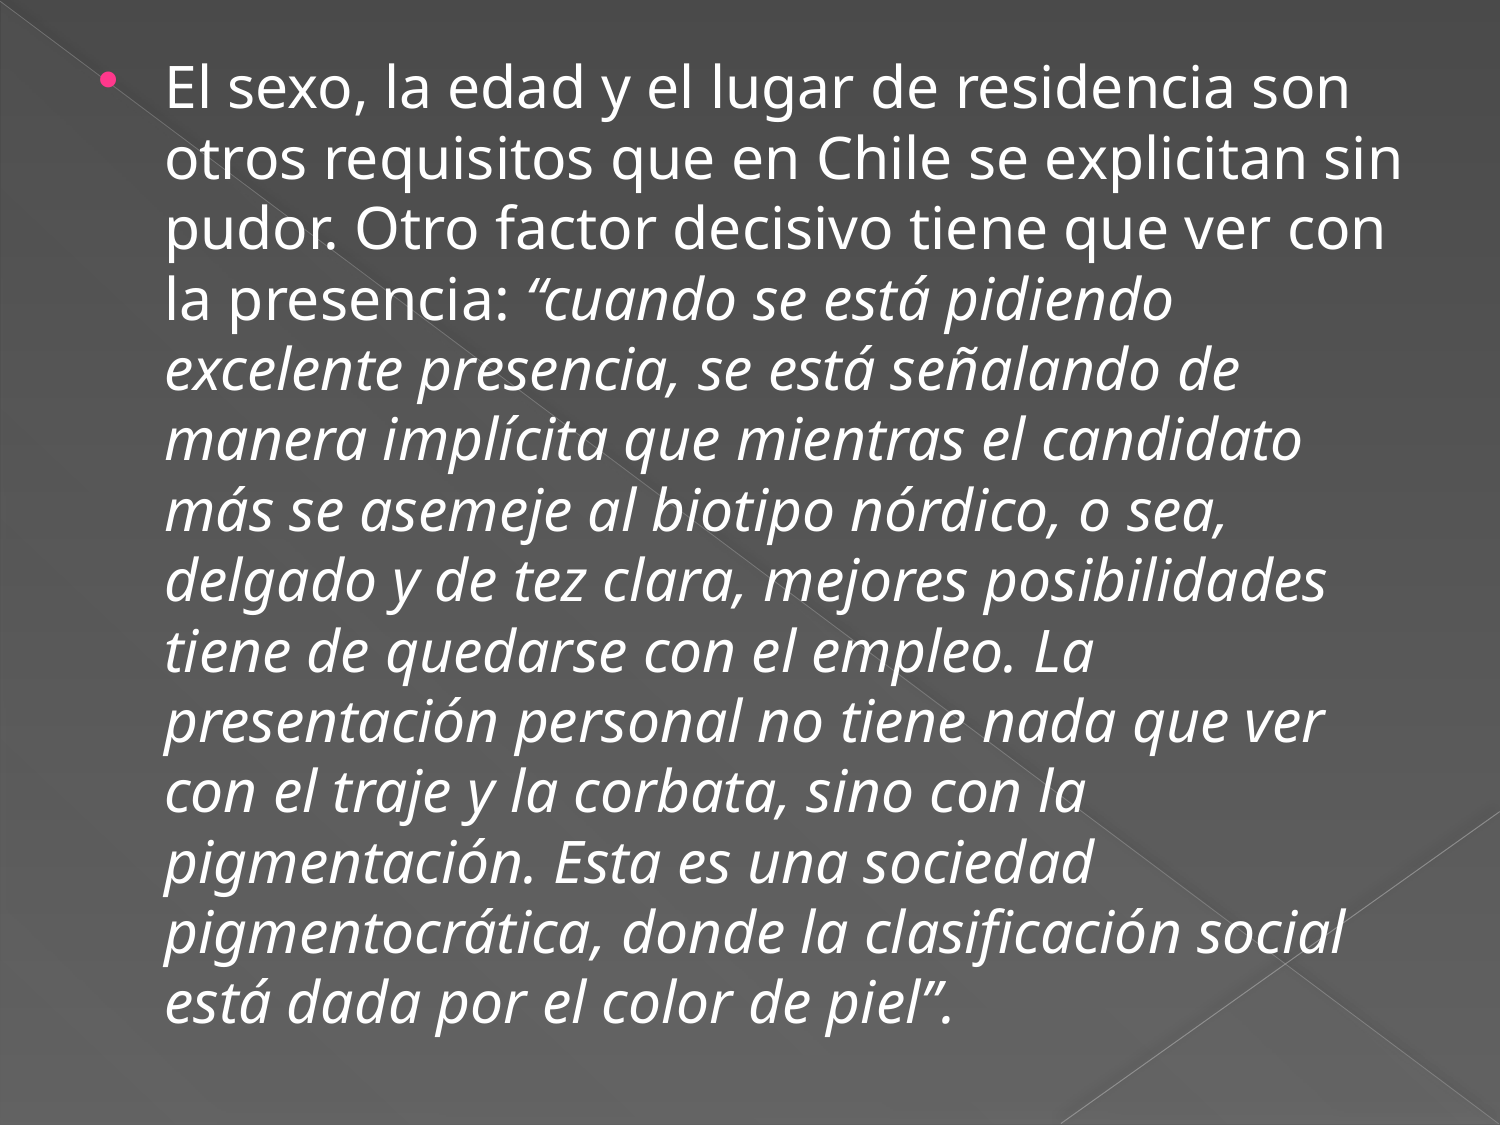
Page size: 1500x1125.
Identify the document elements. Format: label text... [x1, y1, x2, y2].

list El sexo, la edad y el lugar de residencia son otros requisitos que en Chile se explicitan sin pudor. Otro factor decisivo tiene que ver con la presencia: “cuando se está pidiendo excelente presencia, se está señalando de manera implícita que mientras el candidato más se asemeje al biotipo nórdico, o sea, delgado y de tez clara, mejores posibilidades tiene de quedarse con el empleo. La presentación personal no tiene nada que ver con el traje y la corbata, sino con la pigmentación. Esta es una sociedad pigmentocrática, donde la clasificación social está dada por el color de piel”. [75, 42, 1425, 1059]
